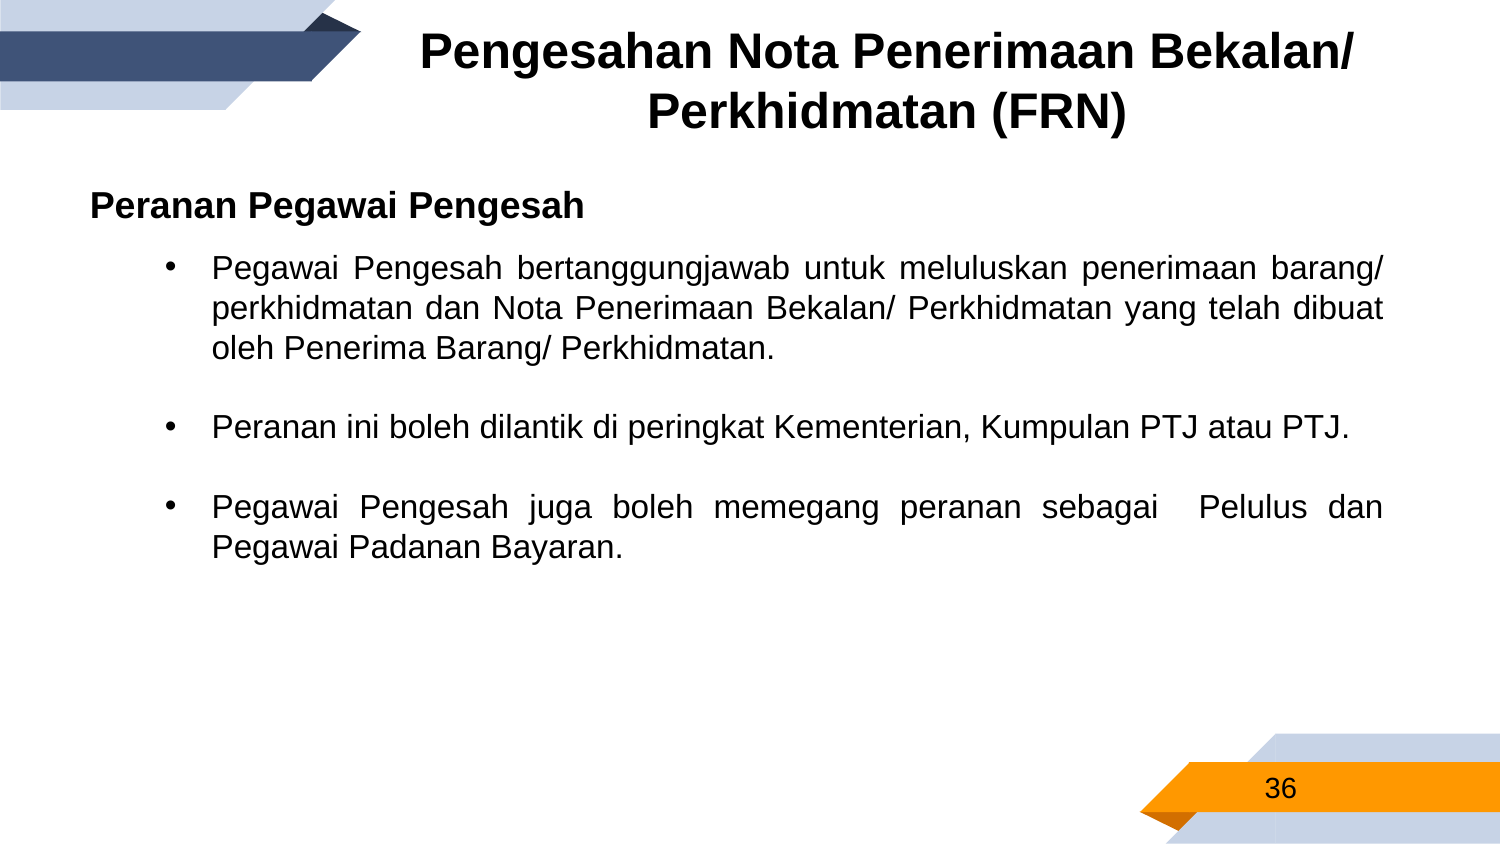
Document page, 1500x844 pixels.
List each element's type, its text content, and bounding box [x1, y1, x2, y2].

text_box Pengesahan Nota Penerimaan Bekalan/ Perkhidmatan (FRN) [323, 45, 1452, 111]
text_box Peranan Pegawai Pengesah [74, 173, 1338, 234]
slide_number 36 [1249, 760, 1494, 813]
text_box Pegawai Pengesah bertanggungjawab untuk meluluskan penerimaan barang/ perkhidmatan dan Nota Penerimaan Bekalan/ Perkhidmatan yang telah dibuat oleh Penerima Barang/ Perkhidmatan. Peranan ini boleh dilantik di peringkat Kementerian, Kumpulan PTJ atau PTJ. Pegawai Pengesah juga boleh memegang peranan sebagai Pelulus dan Pegawai Padanan Bayaran. [150, 238, 1400, 573]
